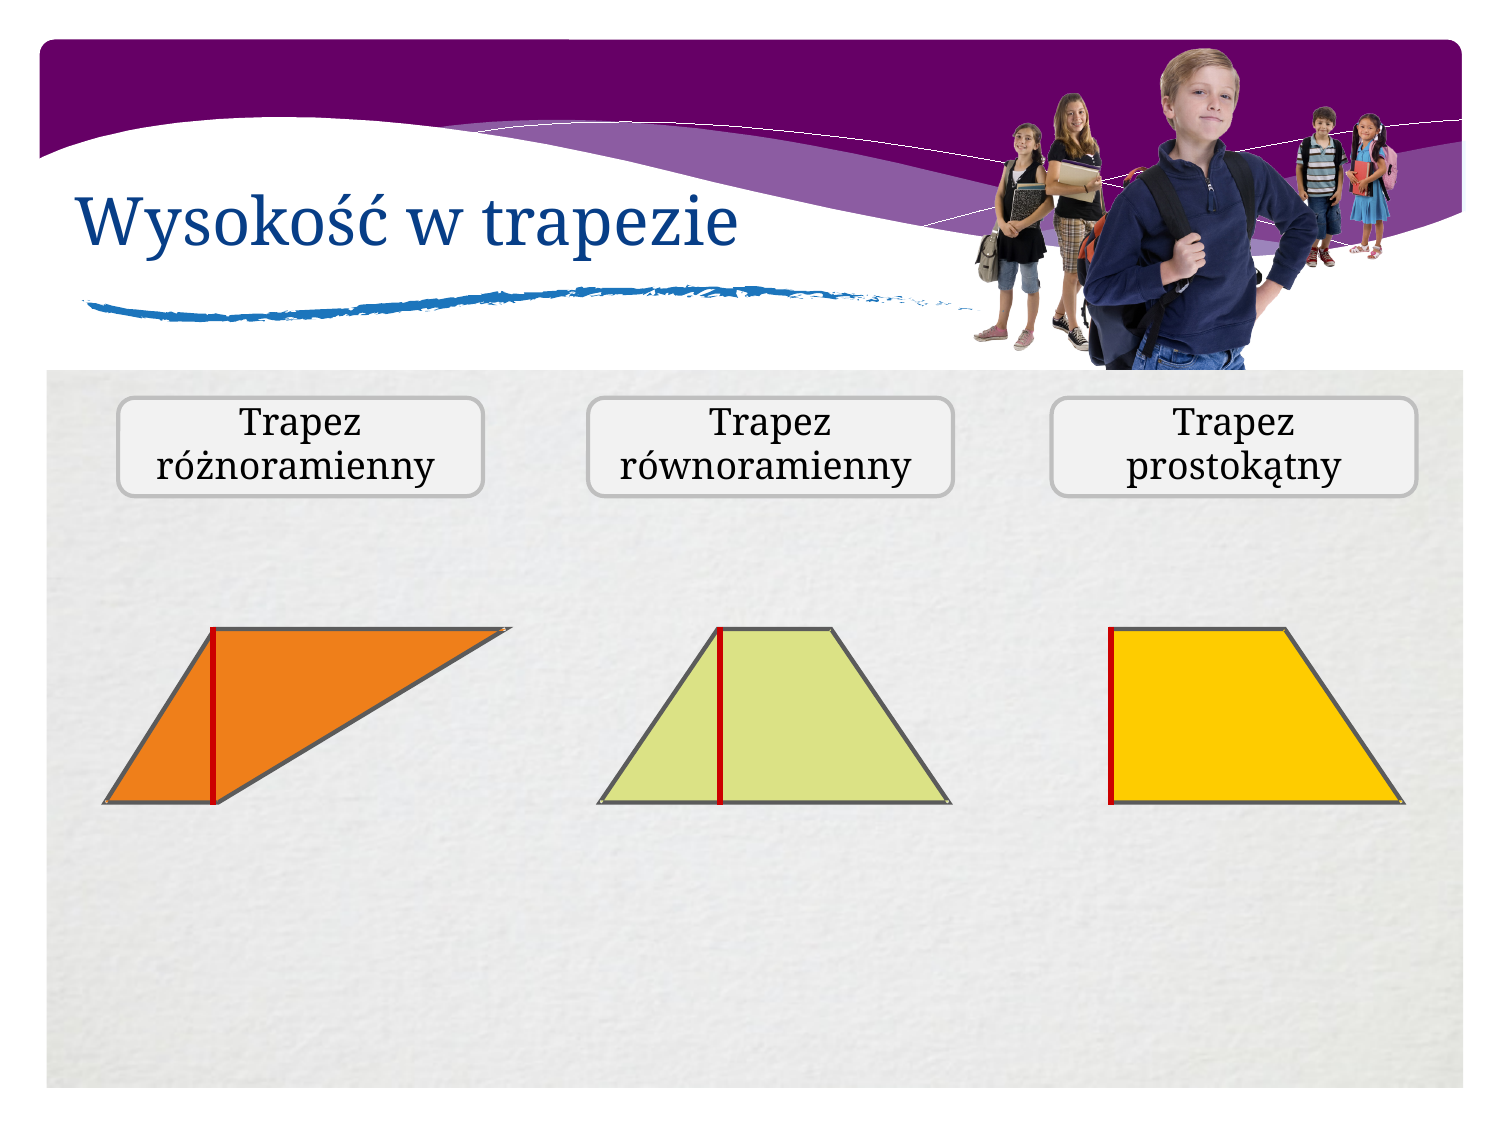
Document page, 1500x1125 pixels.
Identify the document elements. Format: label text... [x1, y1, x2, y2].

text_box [100, 626, 212, 805]
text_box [1112, 626, 1407, 805]
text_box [117, 389, 1417, 497]
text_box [214, 626, 719, 805]
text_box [721, 626, 1111, 805]
picture [46, 21, 1464, 1125]
text_box Wysokość w trapezie [59, 171, 818, 298]
